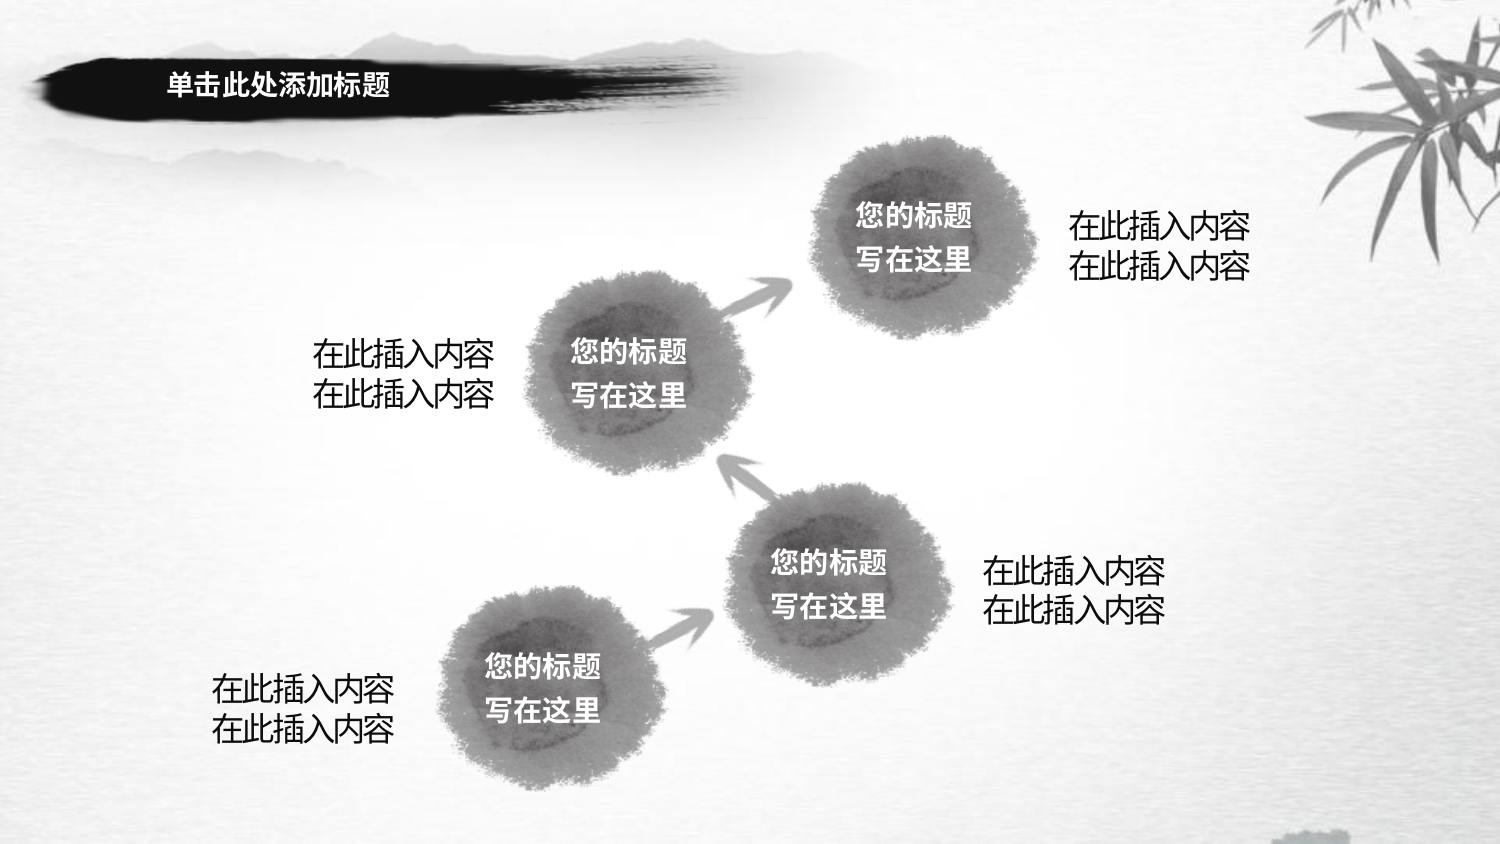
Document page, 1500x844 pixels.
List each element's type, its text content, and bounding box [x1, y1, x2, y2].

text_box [0, 16, 815, 134]
text_box 在此插入内容 在此插入内容 [1053, 198, 1292, 293]
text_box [806, 134, 1040, 342]
text_box 在此插入内容 在此插入内容 [297, 325, 521, 421]
text_box 在此插入内容 在此插入内容 [967, 542, 1249, 637]
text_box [434, 584, 669, 792]
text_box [521, 269, 755, 477]
text_box 在此插入内容 在此插入内容 [197, 660, 421, 756]
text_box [721, 481, 955, 688]
picture [0, 0, 1500, 844]
